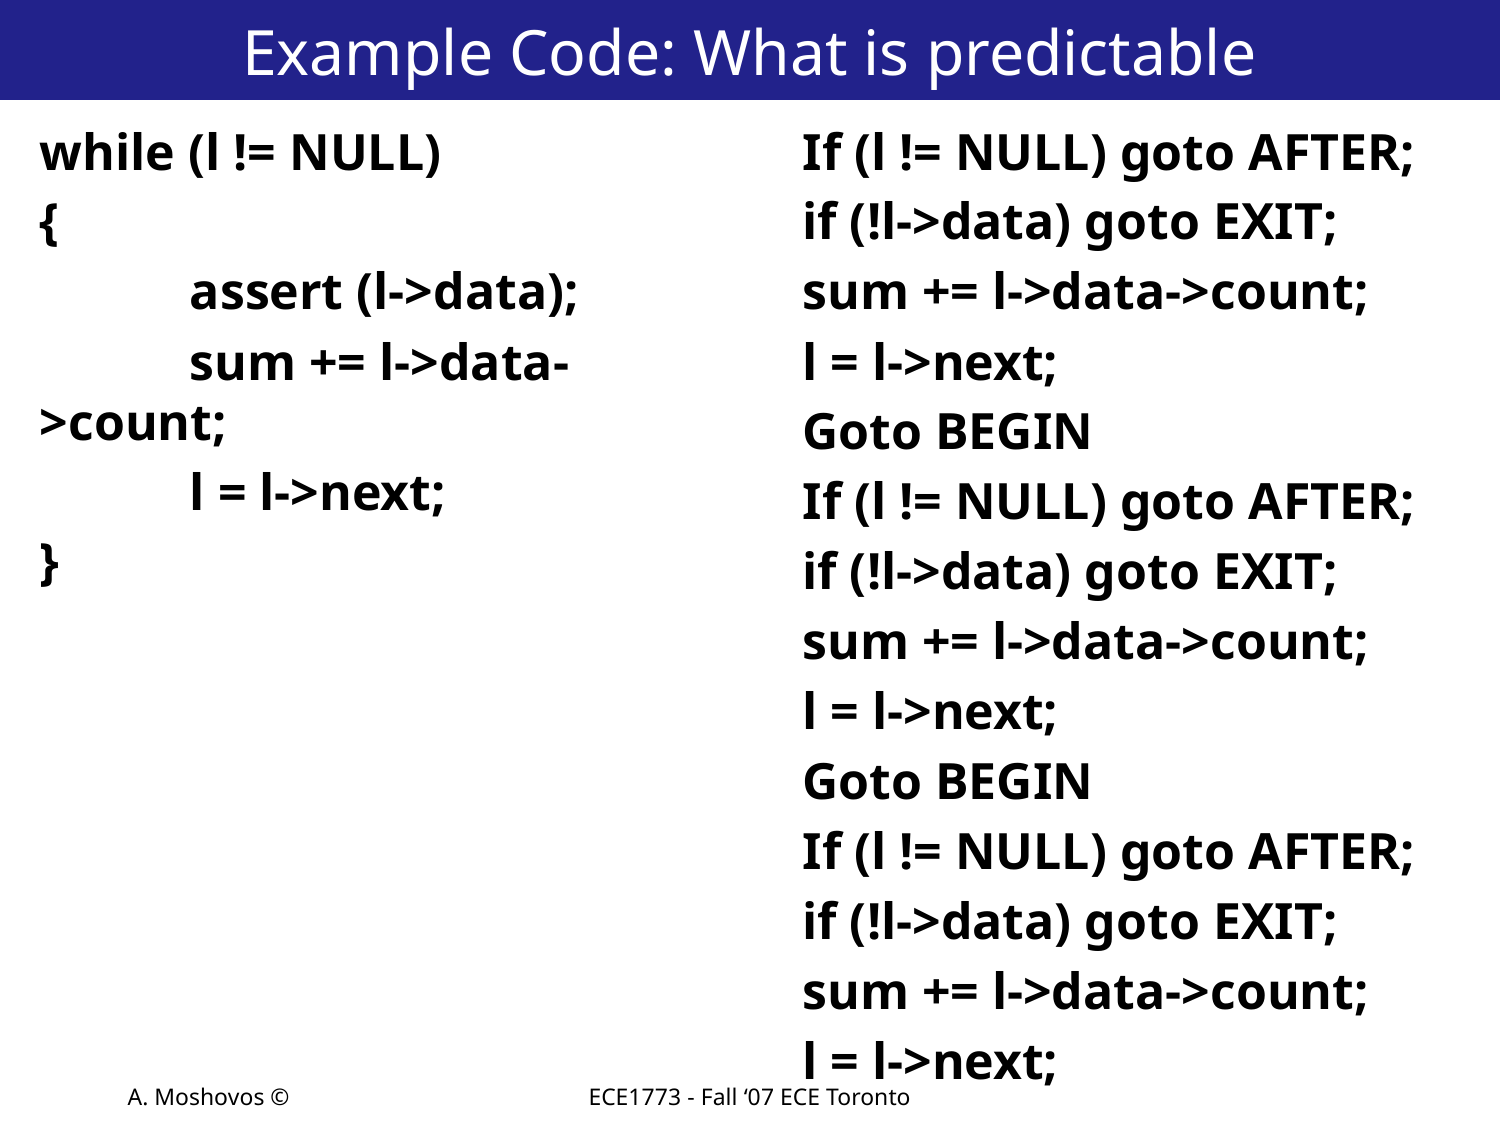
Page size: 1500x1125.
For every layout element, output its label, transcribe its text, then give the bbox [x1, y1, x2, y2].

title Example Code: What is predictable [0, 0, 1500, 101]
list while (l != NULL) { assert (l->data); sum += l->data->count; l = l->next; } [24, 112, 763, 1076]
footer ECE1773 - Fall ‘07 ECE Toronto [487, 1074, 1013, 1125]
slide_number A. Moshovos © [112, 1074, 426, 1125]
text_box If (l != NULL) goto AFTER; if (!l->data) goto EXIT; sum += l->data->count; l = l->next; Goto BEGIN If (l != NULL) goto AFTER; if (!l->data) goto EXIT; sum += l->data->count; l = l->next; Goto BEGIN If (l != NULL) goto AFTER; if (!l->data) goto EXIT; sum += l->data->count; l = l->next; [787, 112, 1500, 1075]
